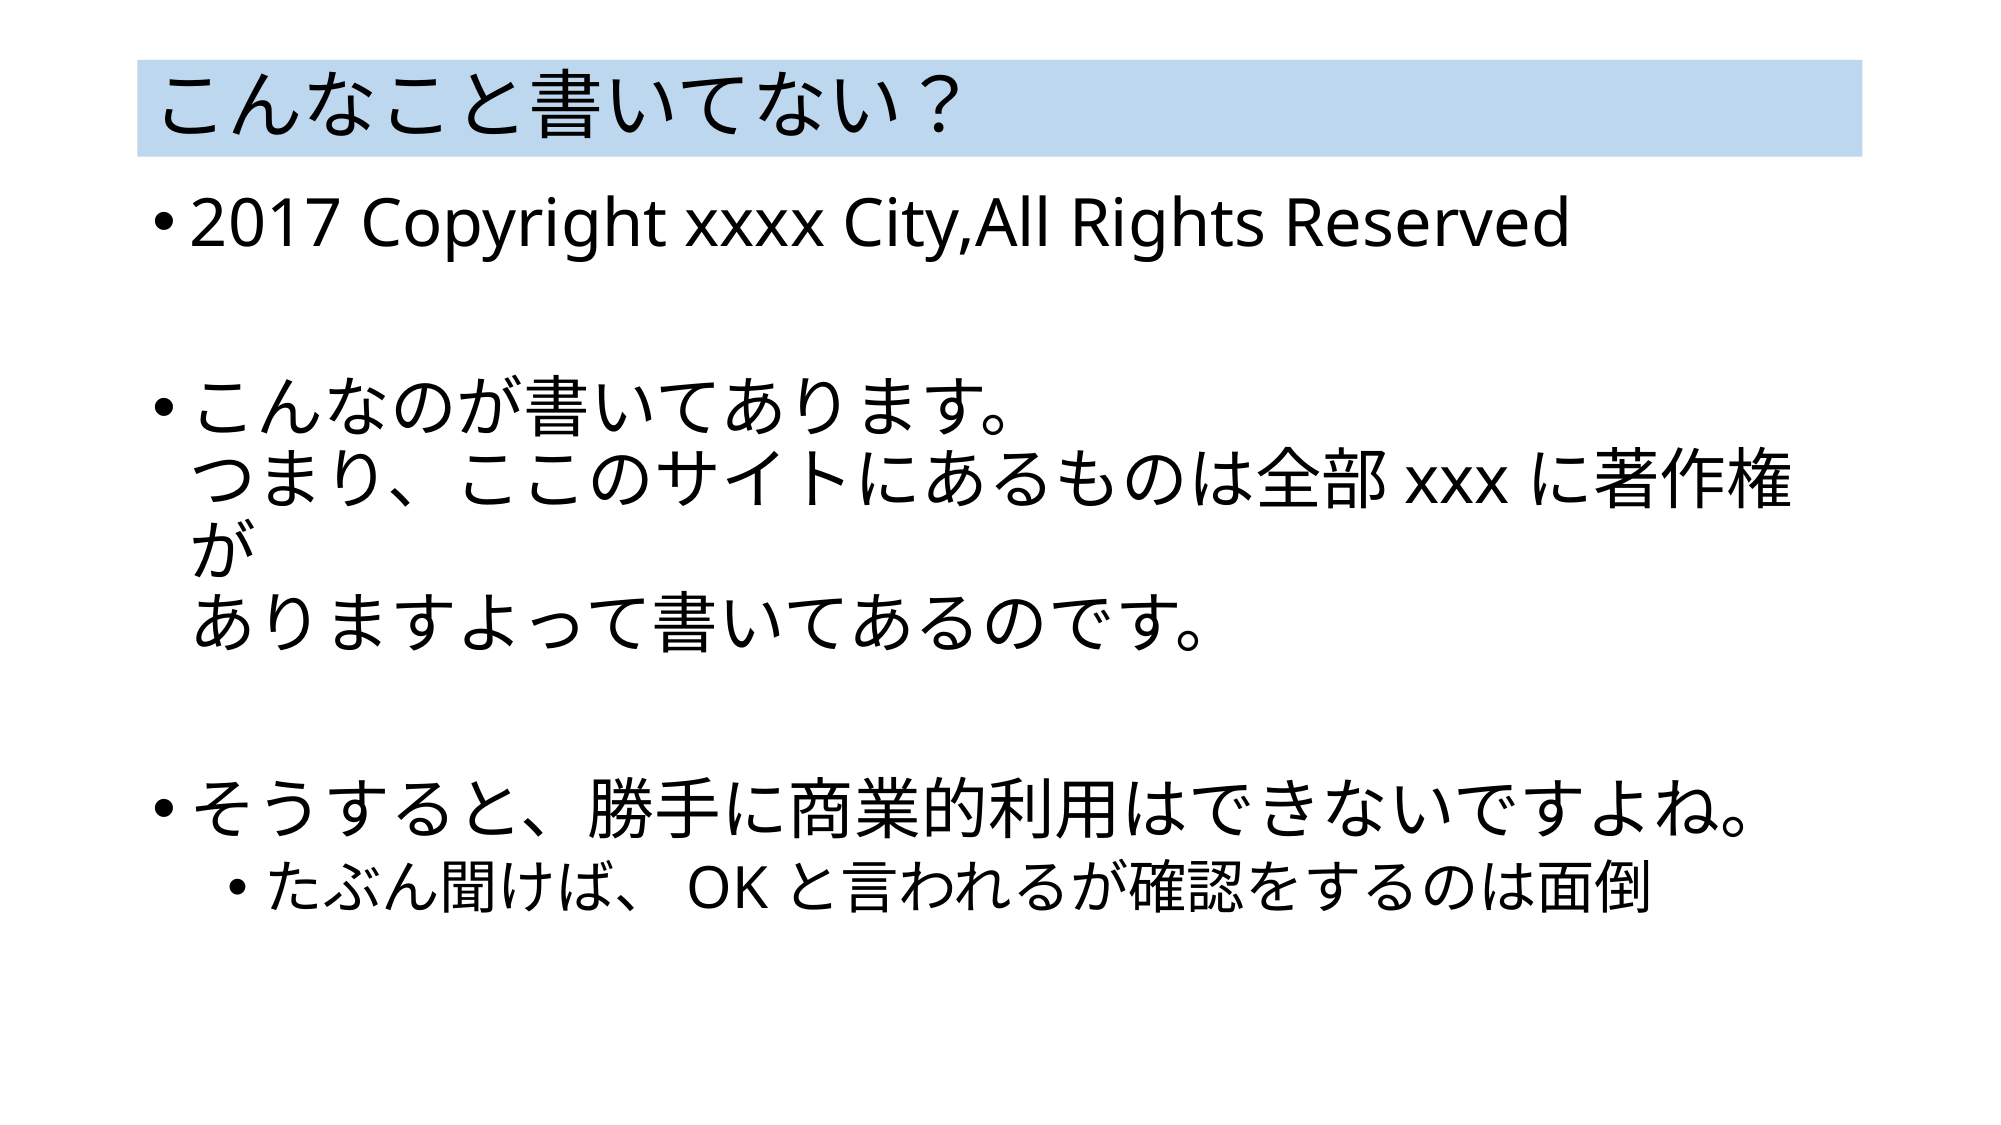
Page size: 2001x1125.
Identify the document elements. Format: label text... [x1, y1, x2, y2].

title こんなこと書いてない？ [137, 59, 1863, 157]
list 2017 Copyright xxxx City,All Rights Reserved こんなのが書いてあります。 つまり、ここのサイトにあるものは全部xxxに著作権が ありますよって書いてあるのです。 そうすると、勝手に商業的利用はできないですよね。 たぶん聞けば、OKと言われるが確認をするのは面倒 [137, 181, 1863, 1014]
